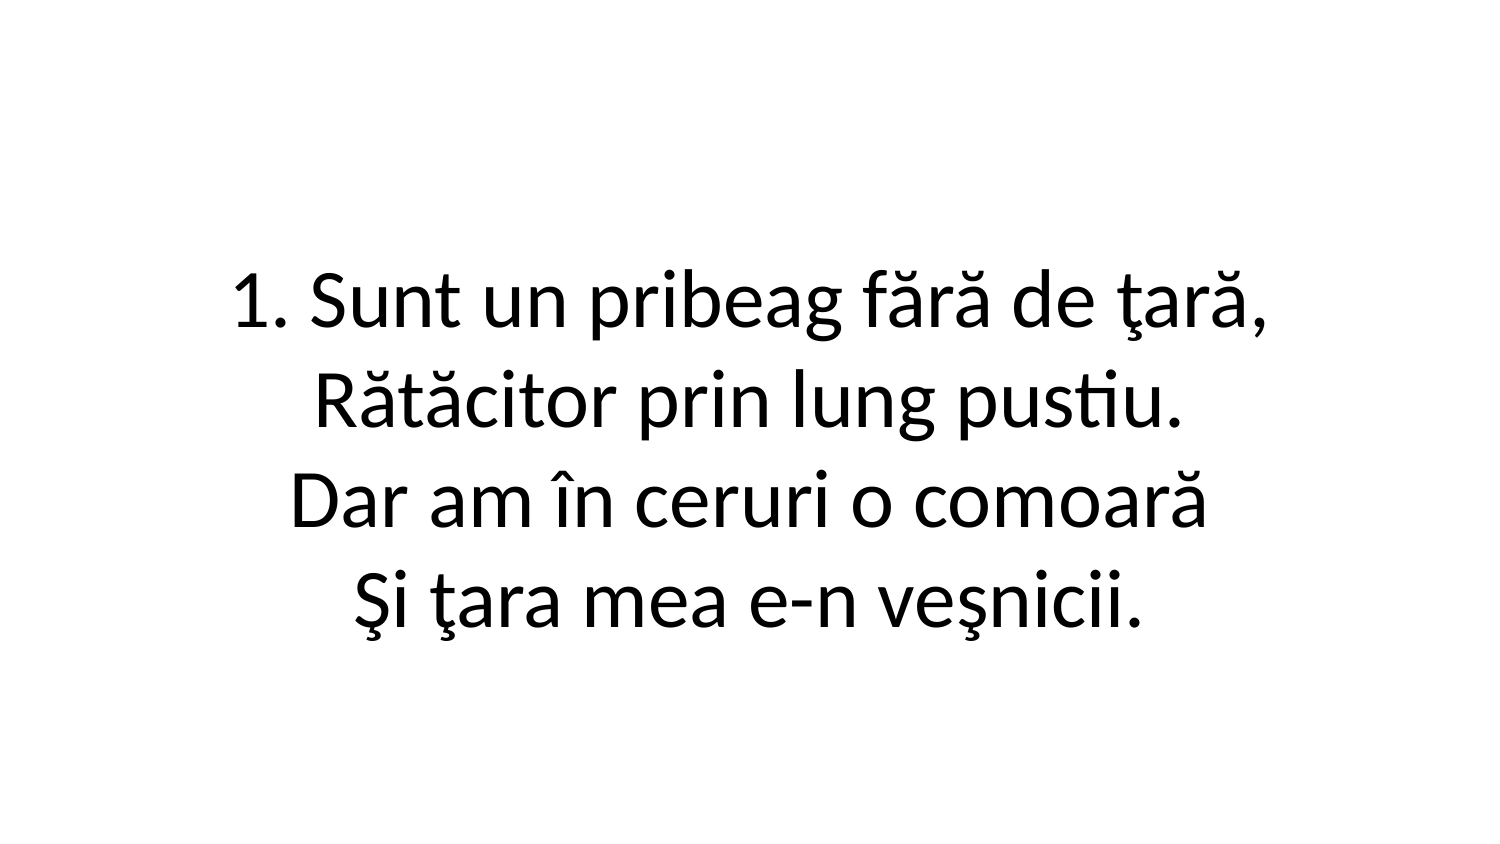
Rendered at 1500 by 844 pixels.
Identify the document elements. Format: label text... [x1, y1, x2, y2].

text_box 1. Sunt un pribeag fără de ţară, Rătăcitor prin lung pustiu. Dar am în ceruri o comoară Şi ţara mea e-n veşnicii. [213, 192, 1287, 652]
